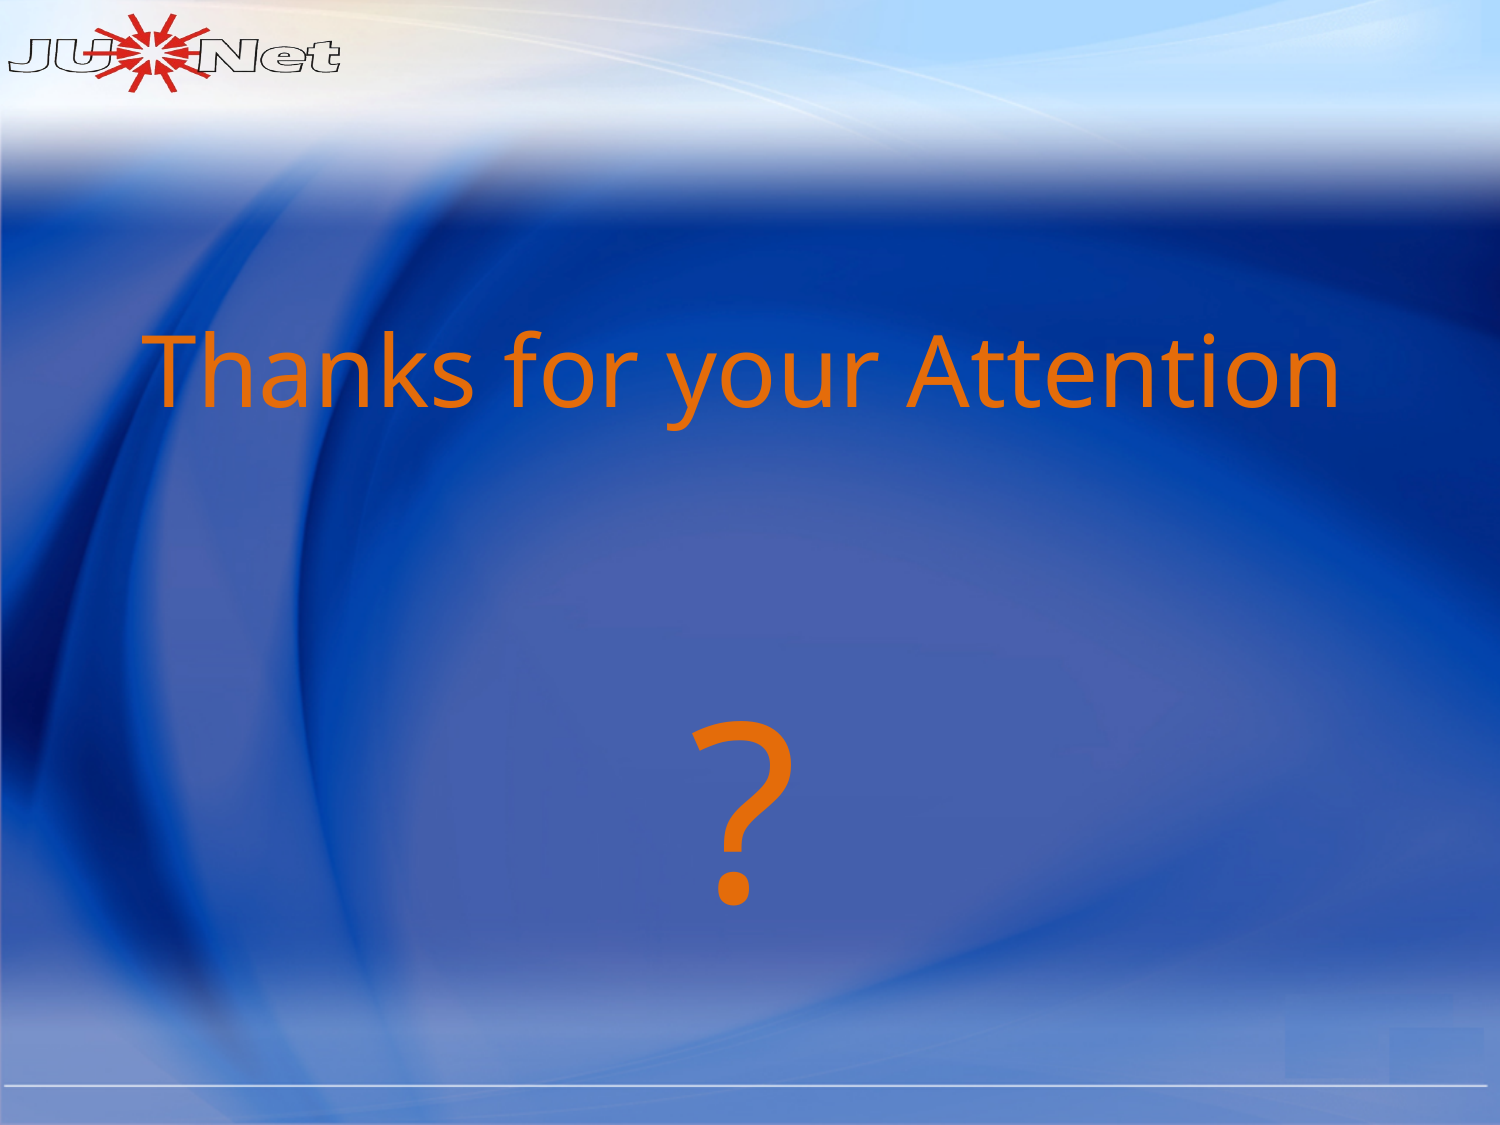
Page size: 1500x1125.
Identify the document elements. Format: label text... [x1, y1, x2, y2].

picture [0, 0, 1500, 1125]
text_box Thanks for your Attention ? [0, 299, 1488, 960]
